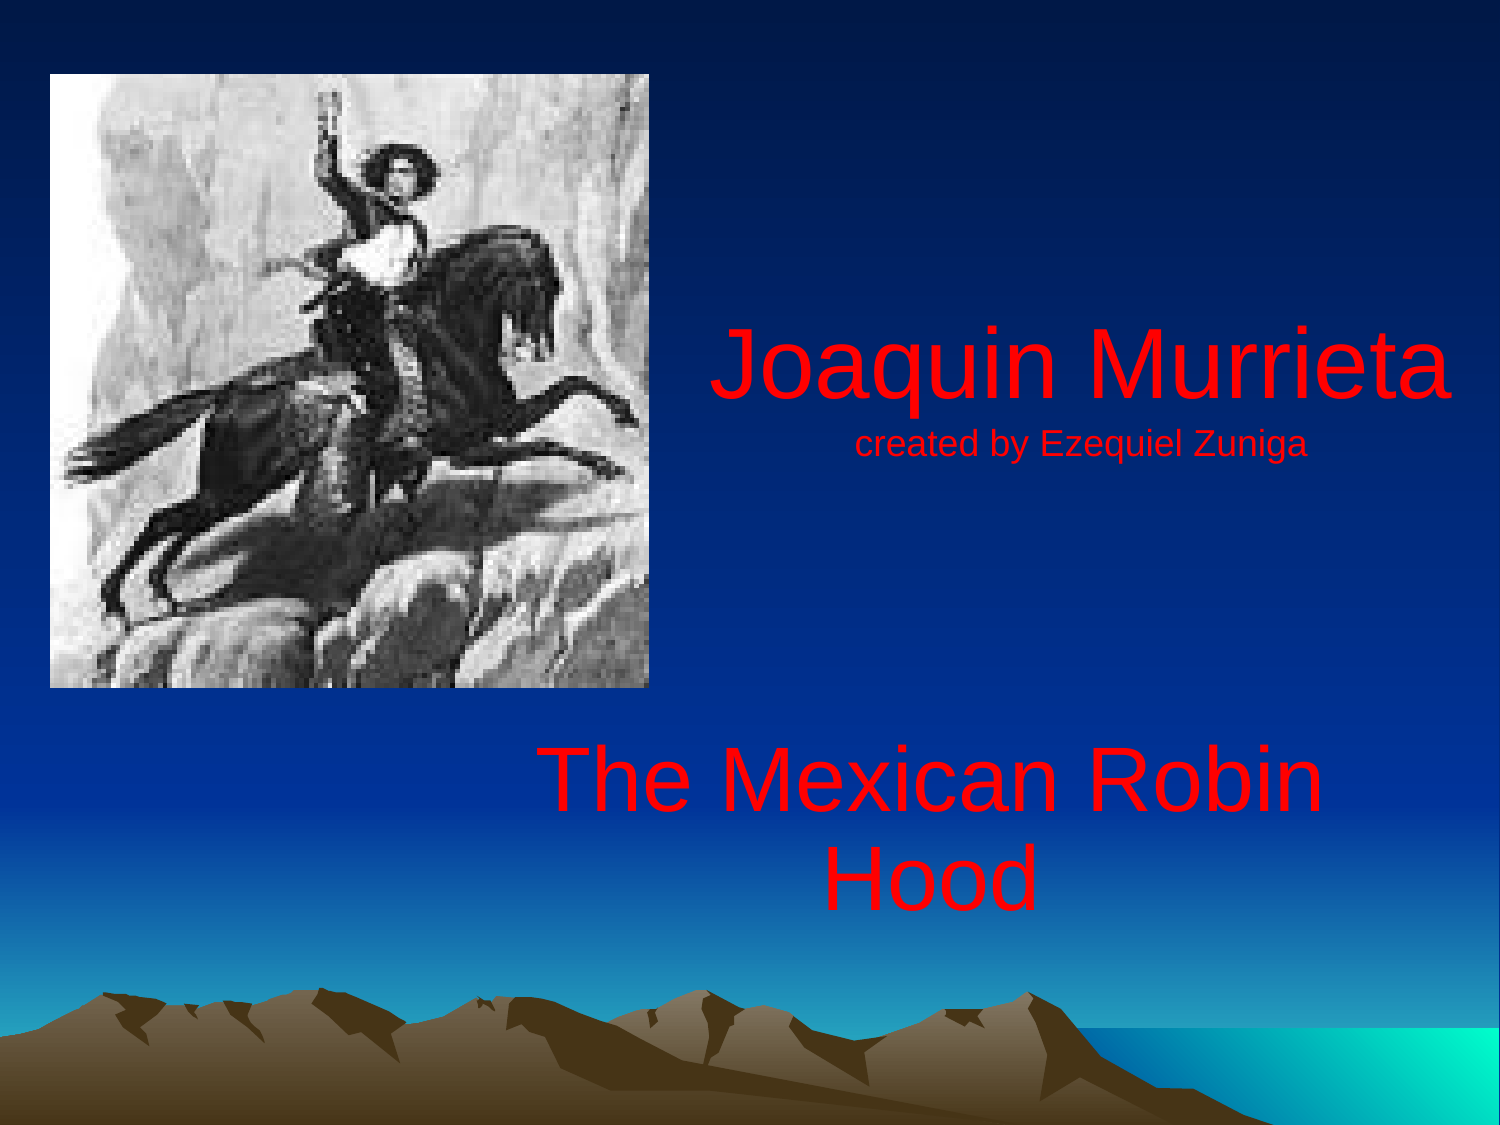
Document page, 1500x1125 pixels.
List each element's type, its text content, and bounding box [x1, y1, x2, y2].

subtitle The Mexican Robin Hood [450, 725, 1413, 1013]
picture [49, 74, 649, 688]
title Joaquin Murrieta created by Ezequiel Zuniga [687, 312, 1475, 450]
